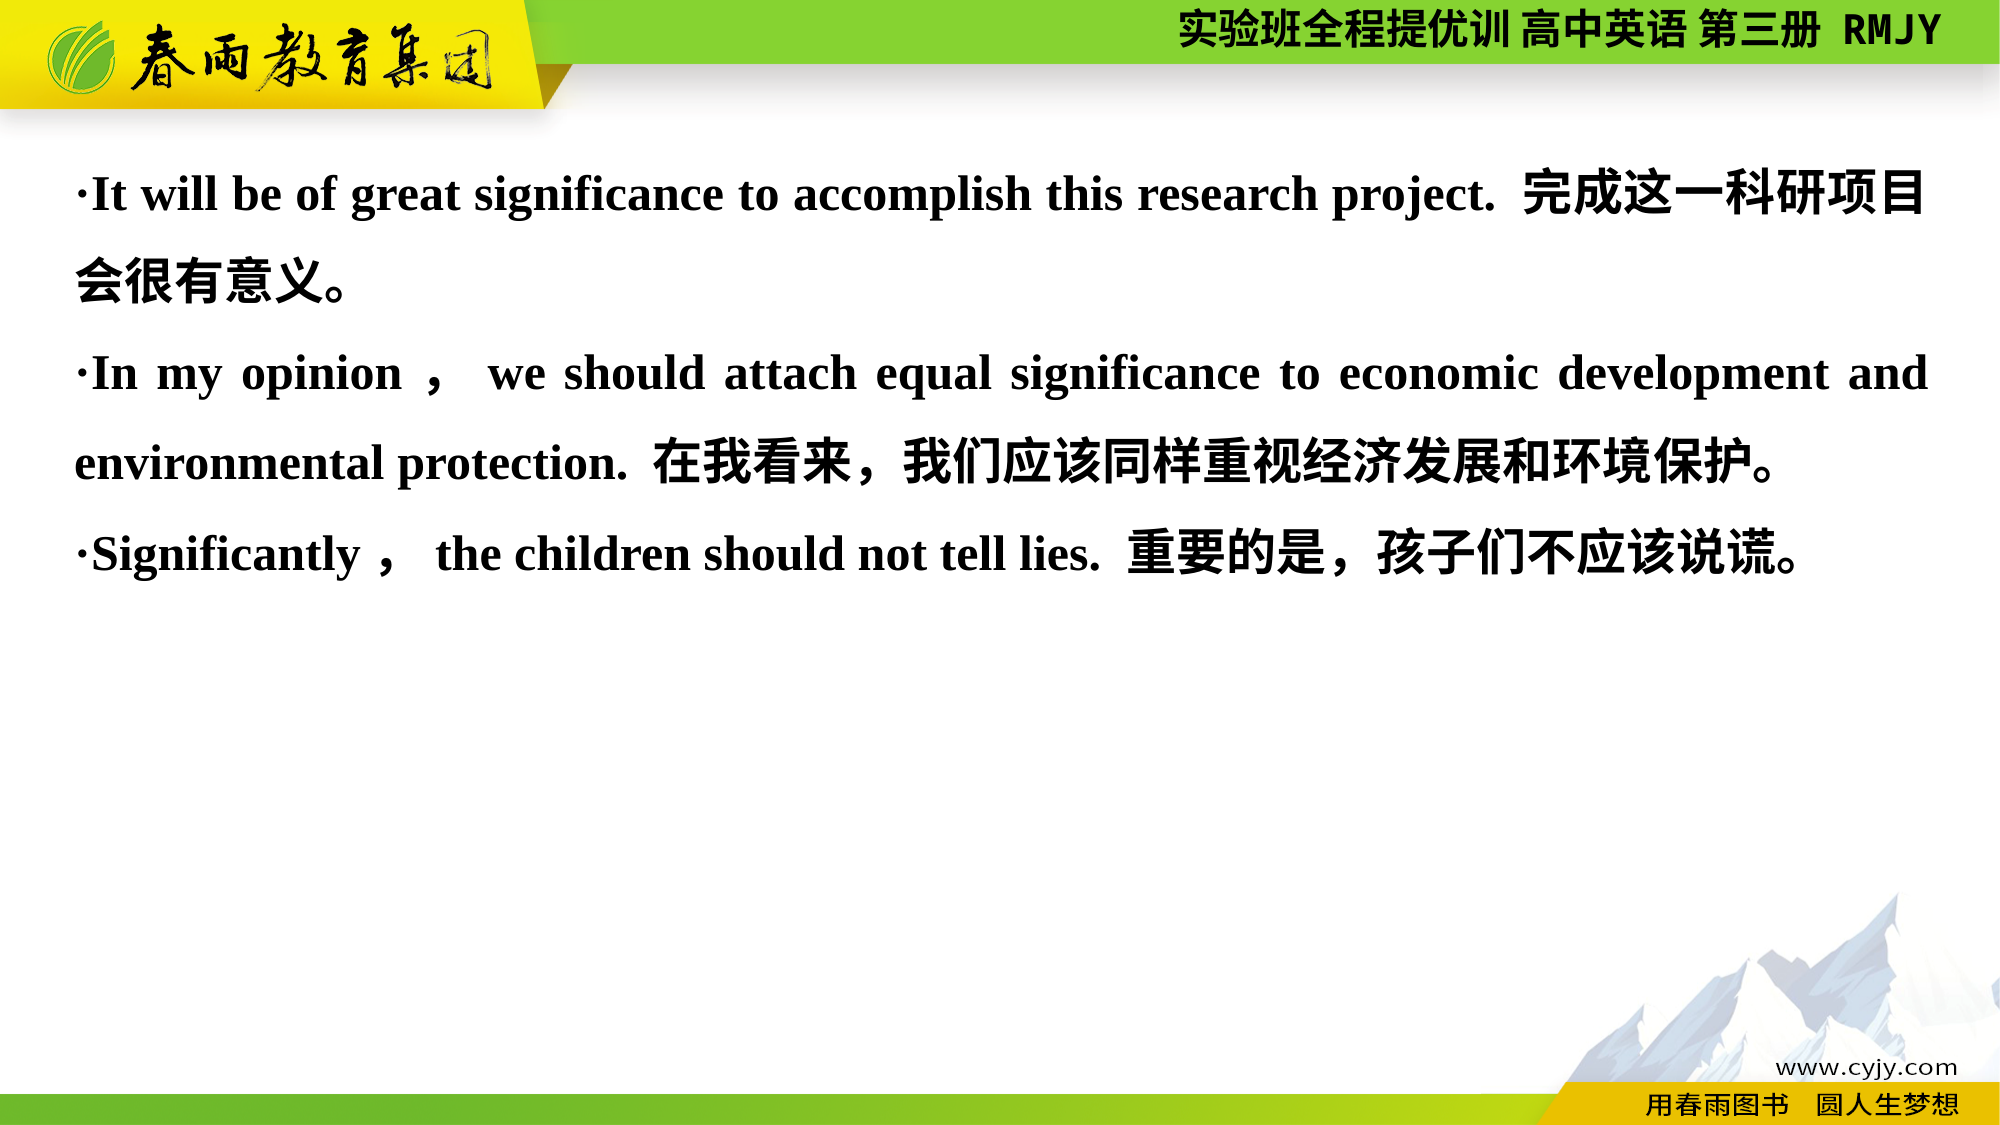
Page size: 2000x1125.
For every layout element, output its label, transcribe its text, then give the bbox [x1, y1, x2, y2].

picture [0, 0, 2000, 1125]
list ·It will be of great significance to accomplish this research project. 完成这一科研项目会很有意义。 ·In my opinion，we should attach equal significance to economic development and environmental protection. 在我看来，我们应该同样重视经济发展和环境保护。 ·Significantly，the children should not tell lies. 重要的是，孩子们不应该说谎。 [59, 122, 1944, 581]
